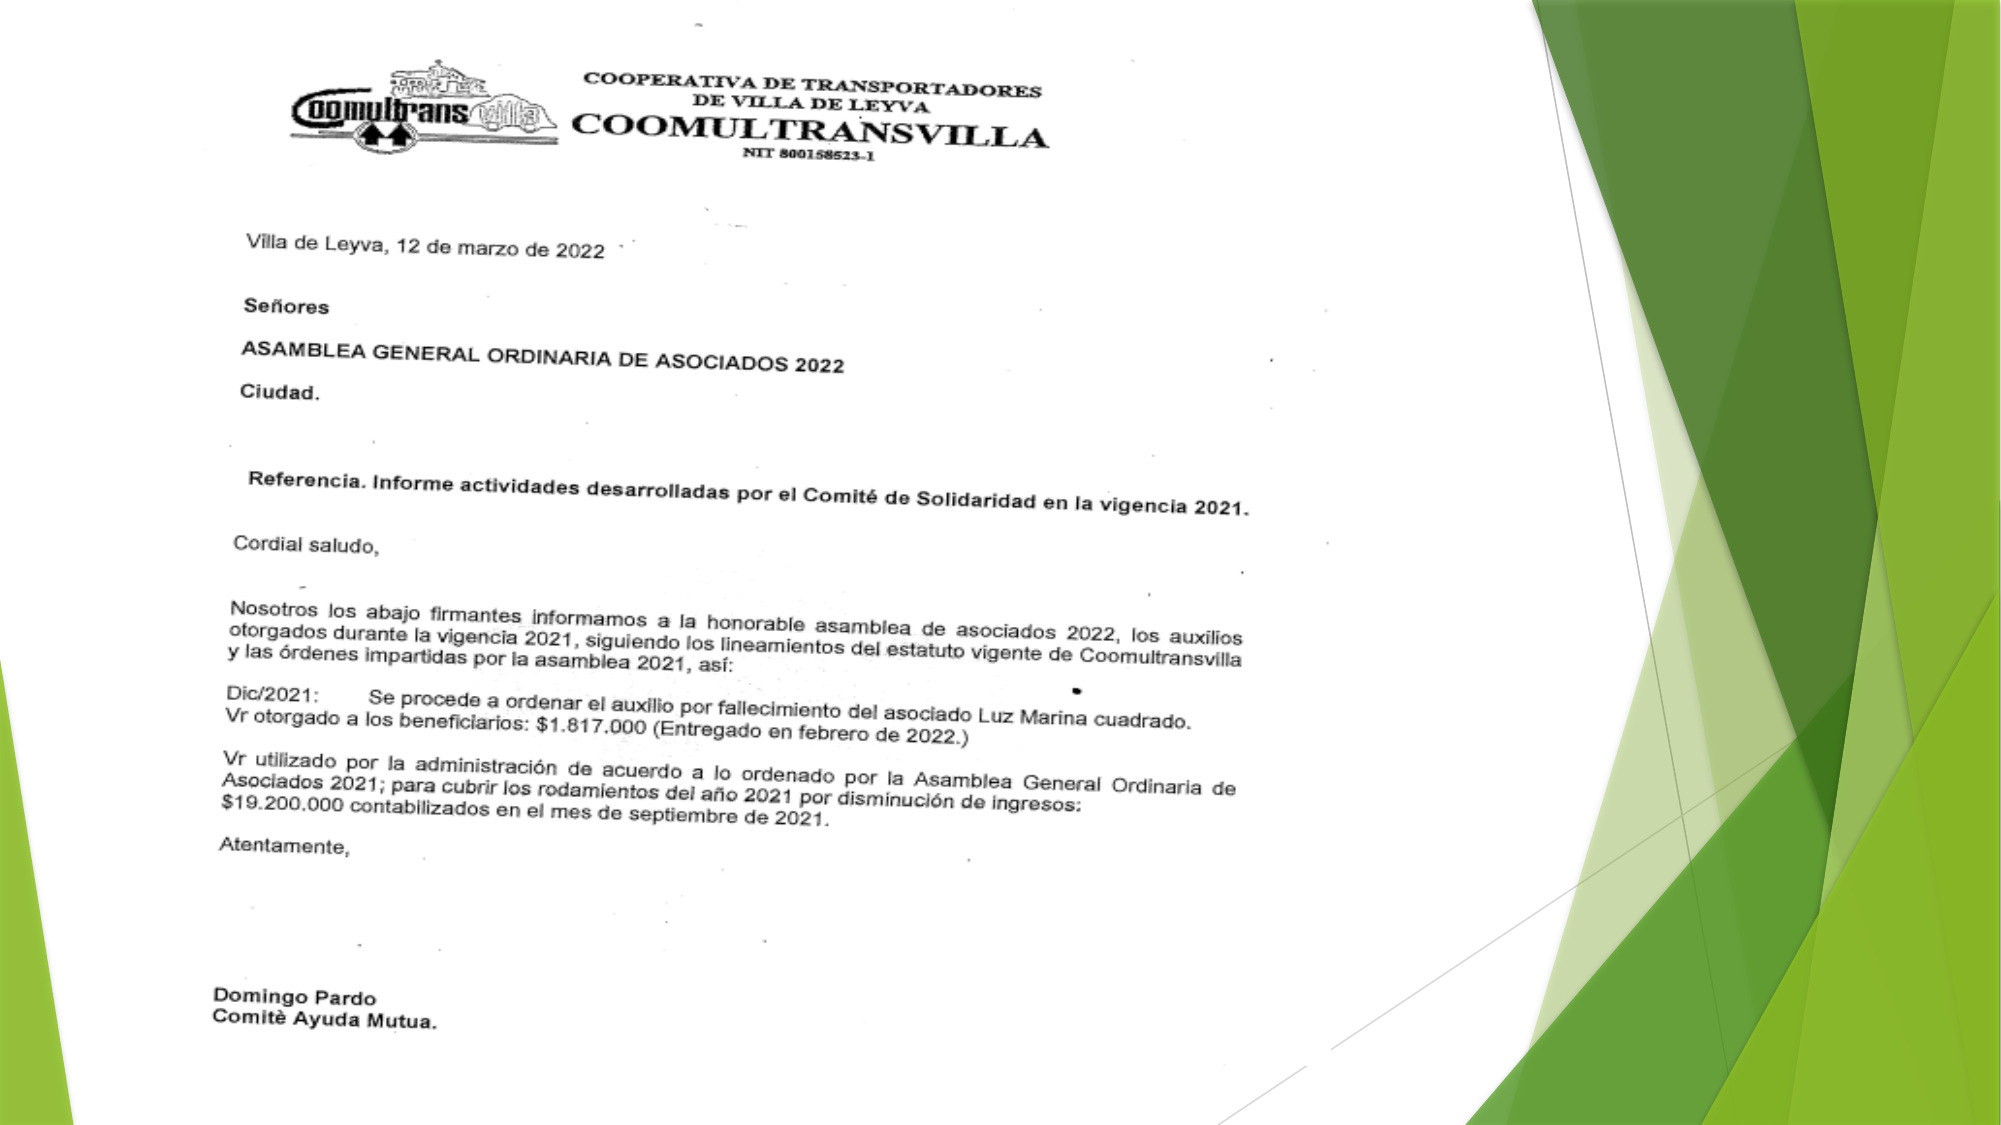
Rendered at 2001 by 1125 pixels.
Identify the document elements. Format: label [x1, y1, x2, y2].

picture [192, 0, 1332, 1066]
